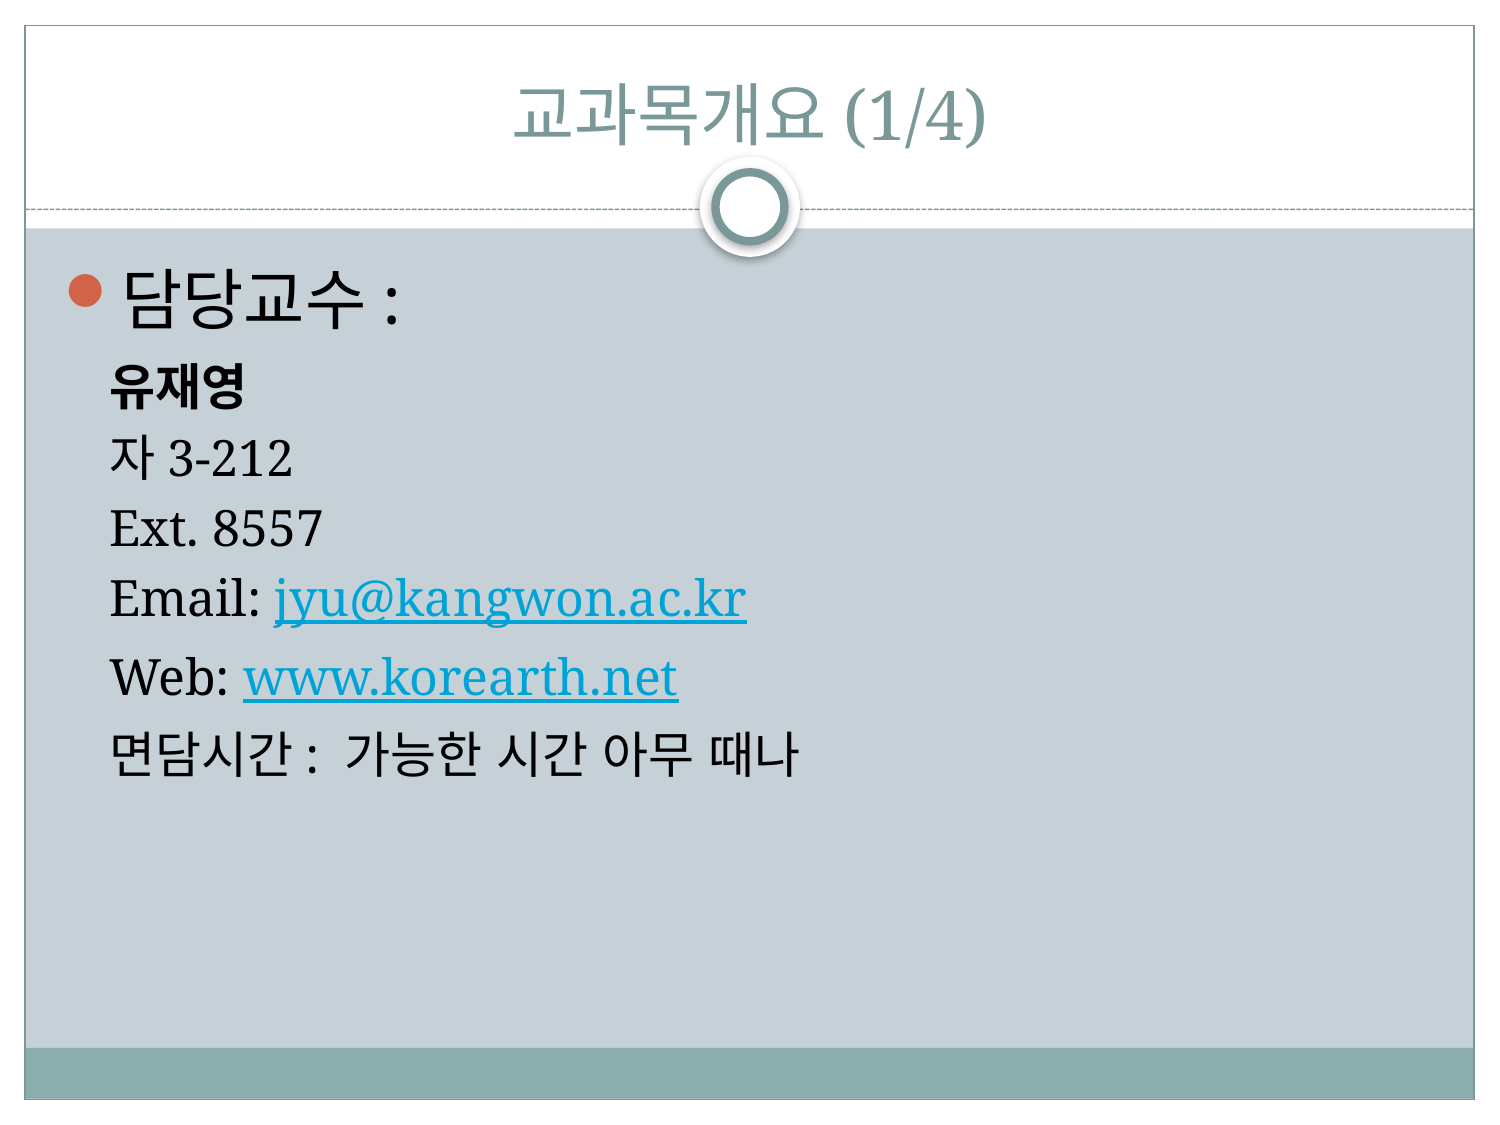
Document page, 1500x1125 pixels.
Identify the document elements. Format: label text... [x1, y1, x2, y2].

title 교과목개요(1/4) [49, 37, 1450, 162]
list 담당교수: 유재영 자3-212 Ext. 8557 Email: jyu@kangwon.ac.kr Web: www.korearth.net 면담시간: 가능한 시간 아무 때나 [49, 250, 1445, 1001]
